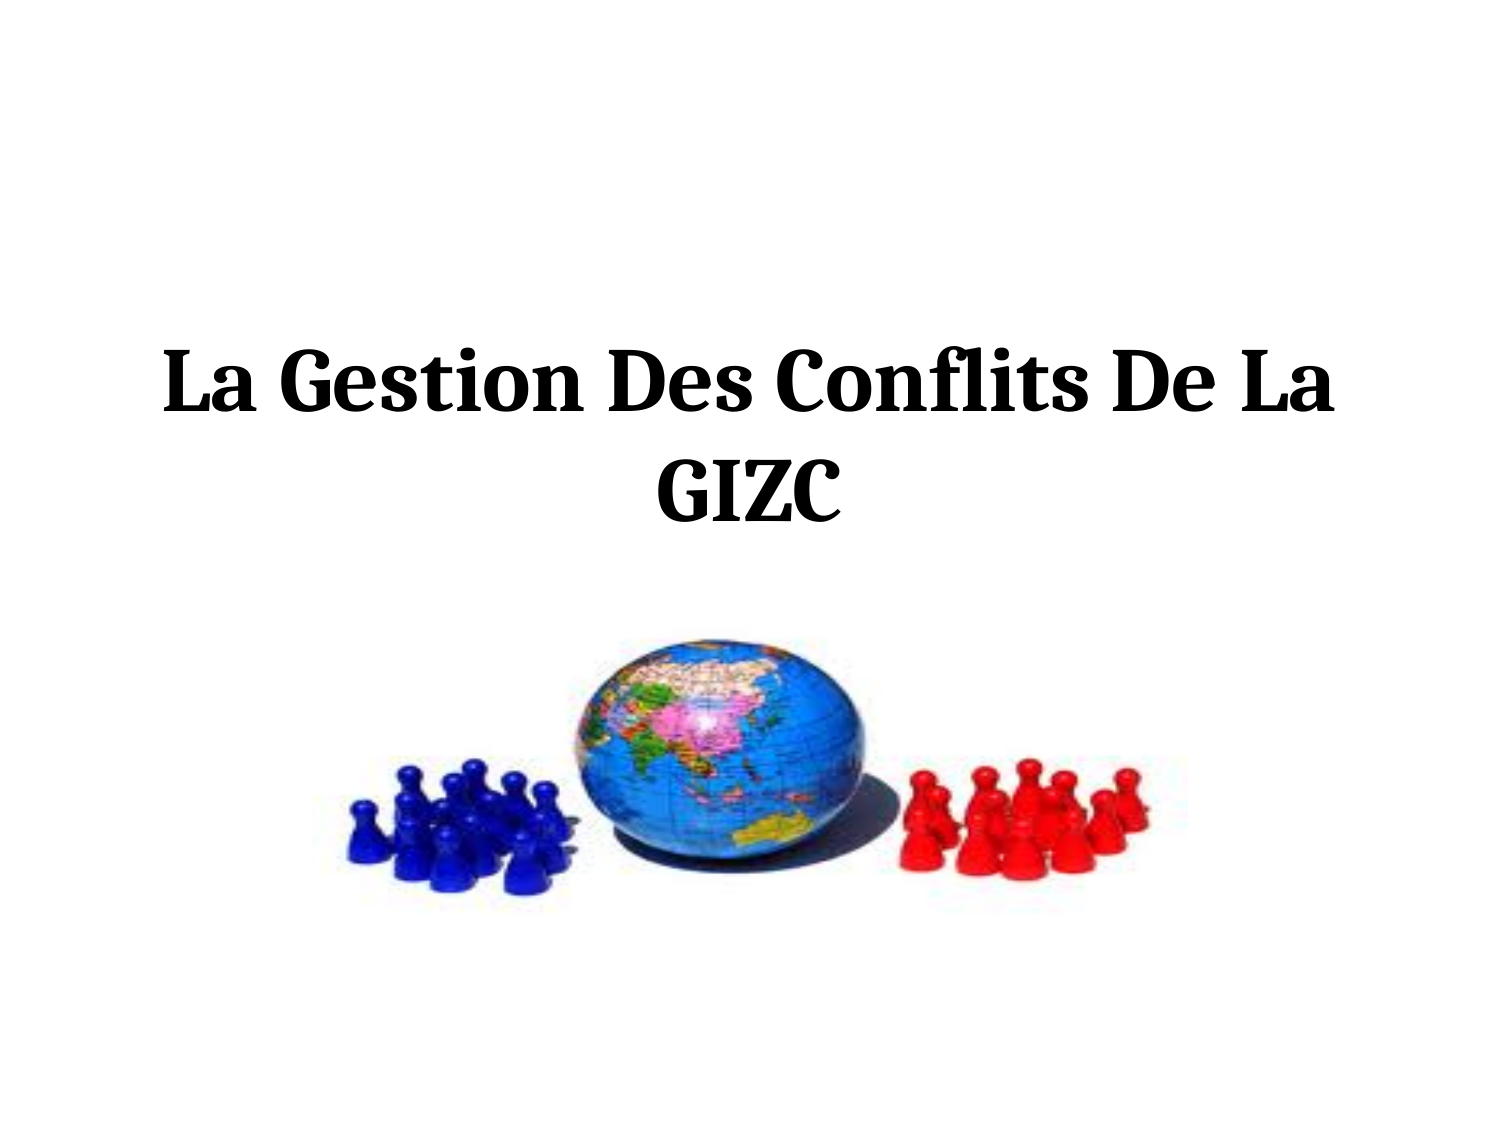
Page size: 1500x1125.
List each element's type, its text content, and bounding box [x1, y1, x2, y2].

text_box La Gestion Des Conflits De La GIZC [112, 312, 1388, 554]
picture [312, 562, 1188, 1013]
